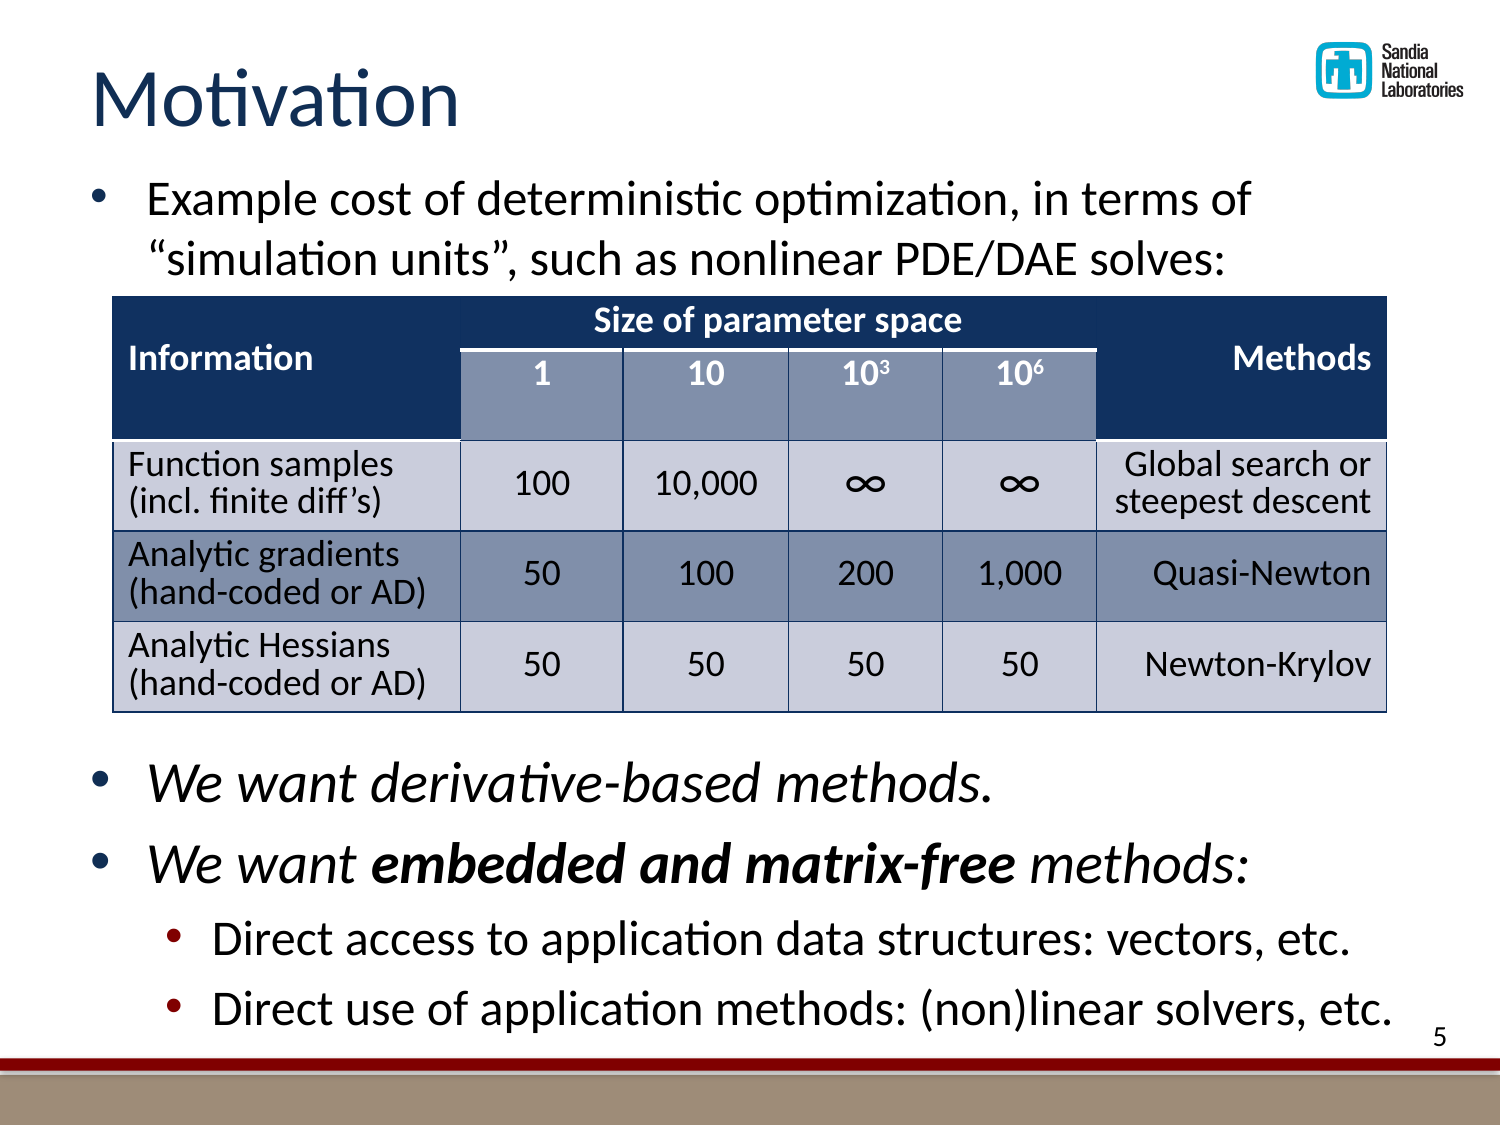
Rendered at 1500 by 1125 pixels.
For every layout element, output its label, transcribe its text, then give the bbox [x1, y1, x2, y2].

table_cell ∞ [943, 441, 1096, 530]
table_cell Function samples (incl. finite diff’s) [114, 442, 460, 530]
table_cell 103 [789, 352, 942, 440]
table_cell 50 [943, 622, 1096, 711]
table_cell 50 [461, 532, 622, 621]
table_cell 50 [461, 622, 622, 711]
picture [1426, 37, 1467, 105]
table_cell Analytic gradients (hand-coded or AD) [114, 532, 460, 621]
table_cell 1 [461, 352, 622, 440]
table_cell 50 [624, 622, 788, 711]
table_cell 100 [624, 532, 788, 621]
table_header Size of parameter space [461, 298, 1096, 348]
table_cell ∞ [789, 441, 942, 530]
table_cell 10,000 [624, 441, 788, 530]
table_header Information [114, 298, 460, 439]
table_cell 106 [943, 352, 1096, 440]
table_cell 100 [461, 441, 622, 530]
table_cell Global search or steepest descent [1097, 442, 1386, 530]
table_cell 50 [789, 622, 942, 711]
list Example cost of deterministic optimization, in terms of “simulation units”, such as nonlinear PDE/DAE solves: We want derivative-based methods. We want embedded and matrix-free methods: Direct access to application data structures: vectors, etc. Direct use of application methods: (non)linear solvers, etc. [74, 157, 1426, 1082]
table_cell 10 [624, 352, 788, 440]
table_header Methods [1097, 298, 1386, 439]
table_cell 200 [789, 532, 942, 621]
table_cell 1,000 [943, 532, 1096, 621]
table_cell Quasi-Newton [1097, 532, 1386, 621]
table_cell Analytic Hessians (hand-coded or AD) [114, 622, 460, 711]
title Motivation [74, 11, 1426, 157]
slide_number 5 [1362, 1009, 1463, 1072]
table_cell Newton-Krylov [1097, 622, 1386, 711]
